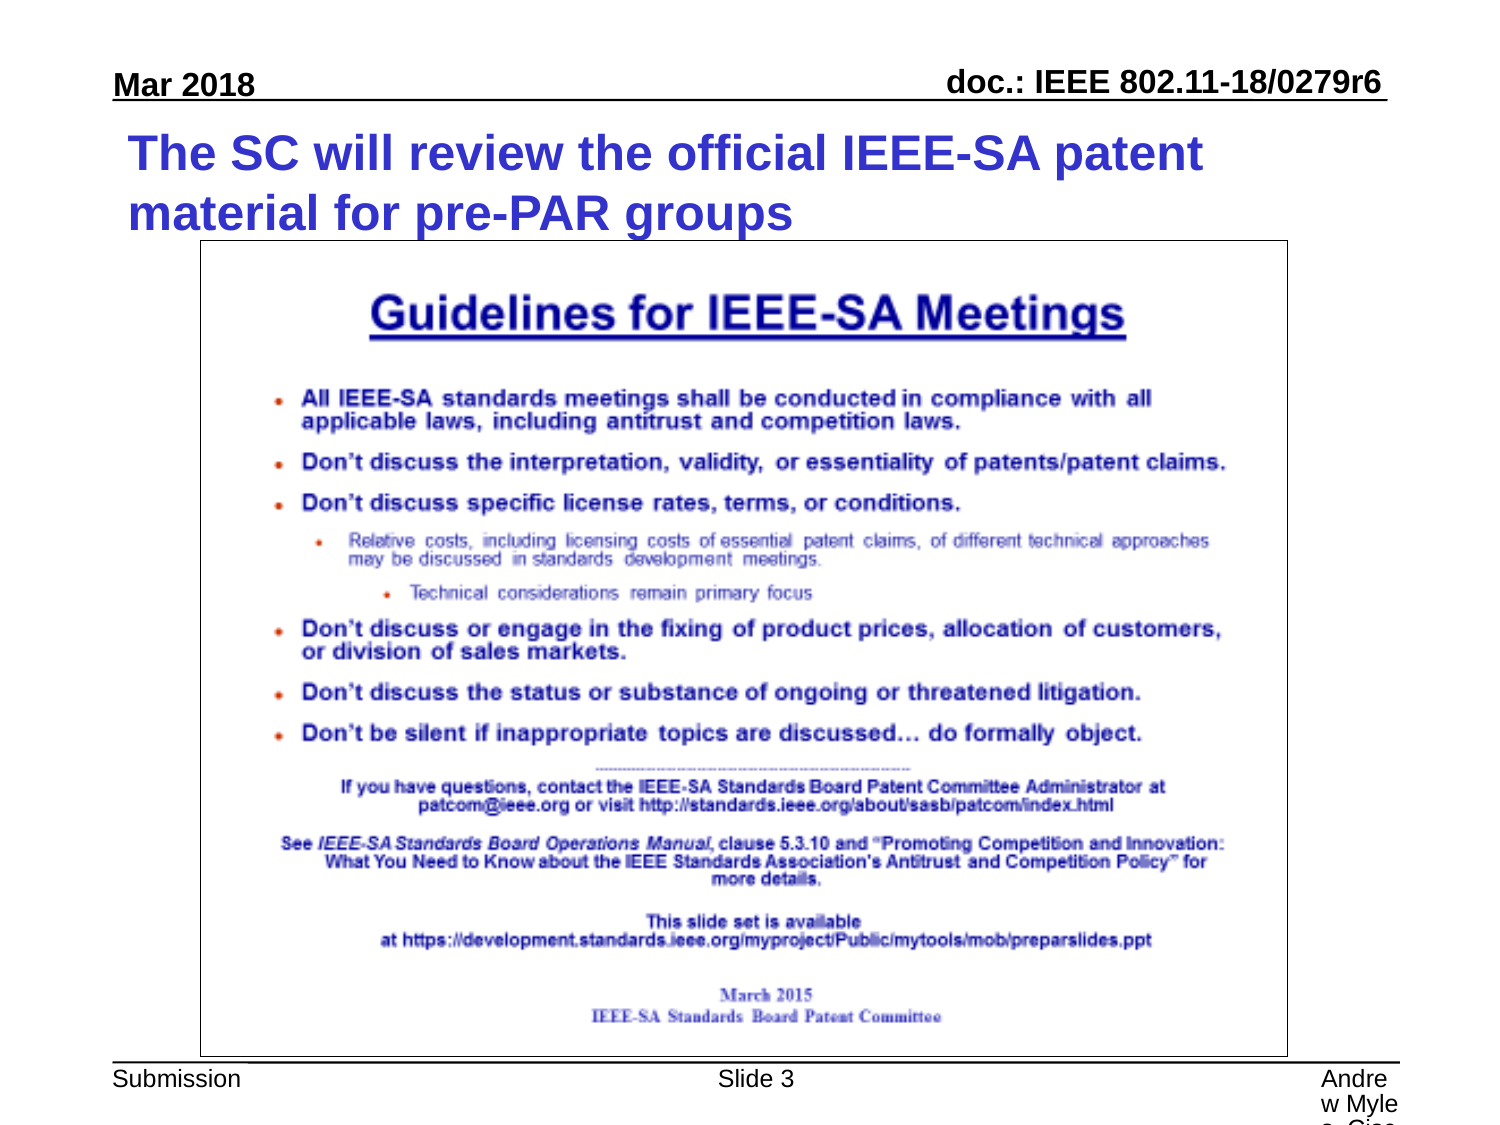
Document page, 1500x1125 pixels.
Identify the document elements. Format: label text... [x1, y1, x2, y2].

title The SC will review the official IEEE-SA patent material for pre-PAR groups [112, 112, 1388, 288]
footer Andrew Myles, Cisco [1320, 1061, 1402, 1093]
picture [199, 240, 1288, 1057]
slide_number Slide 3 [709, 1065, 803, 1093]
